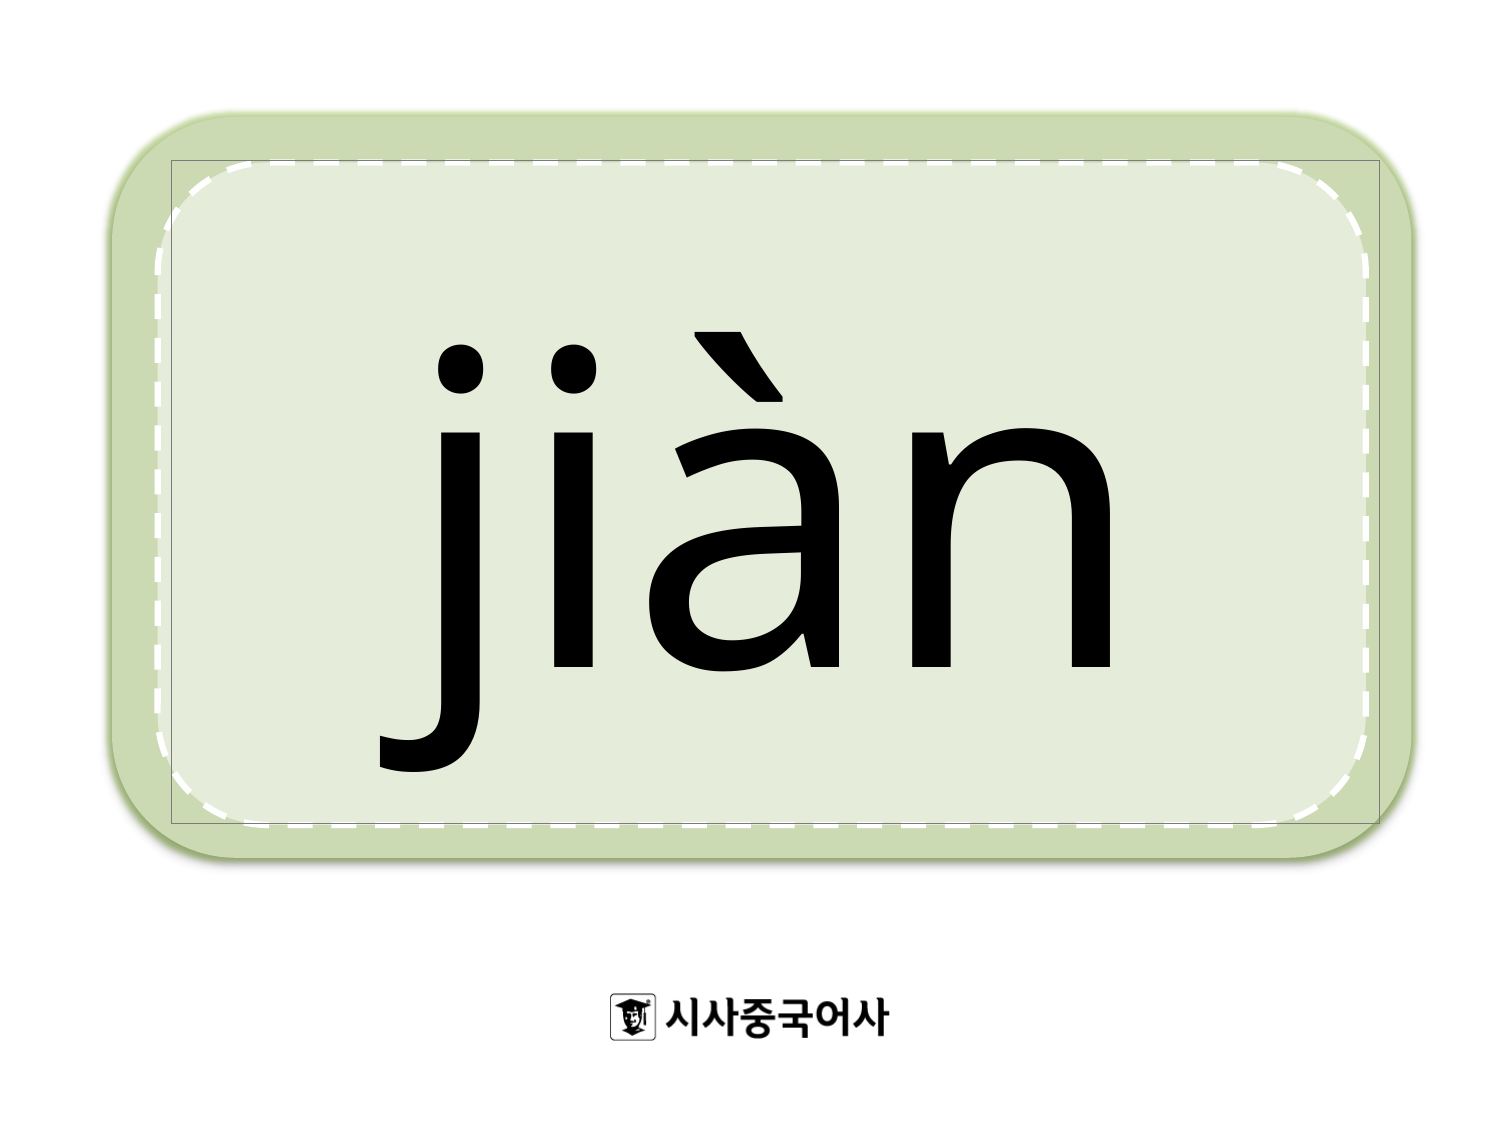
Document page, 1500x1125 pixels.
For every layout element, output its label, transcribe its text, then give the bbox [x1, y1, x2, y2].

picture [602, 987, 898, 1047]
text_box jiàn [171, 160, 1380, 824]
